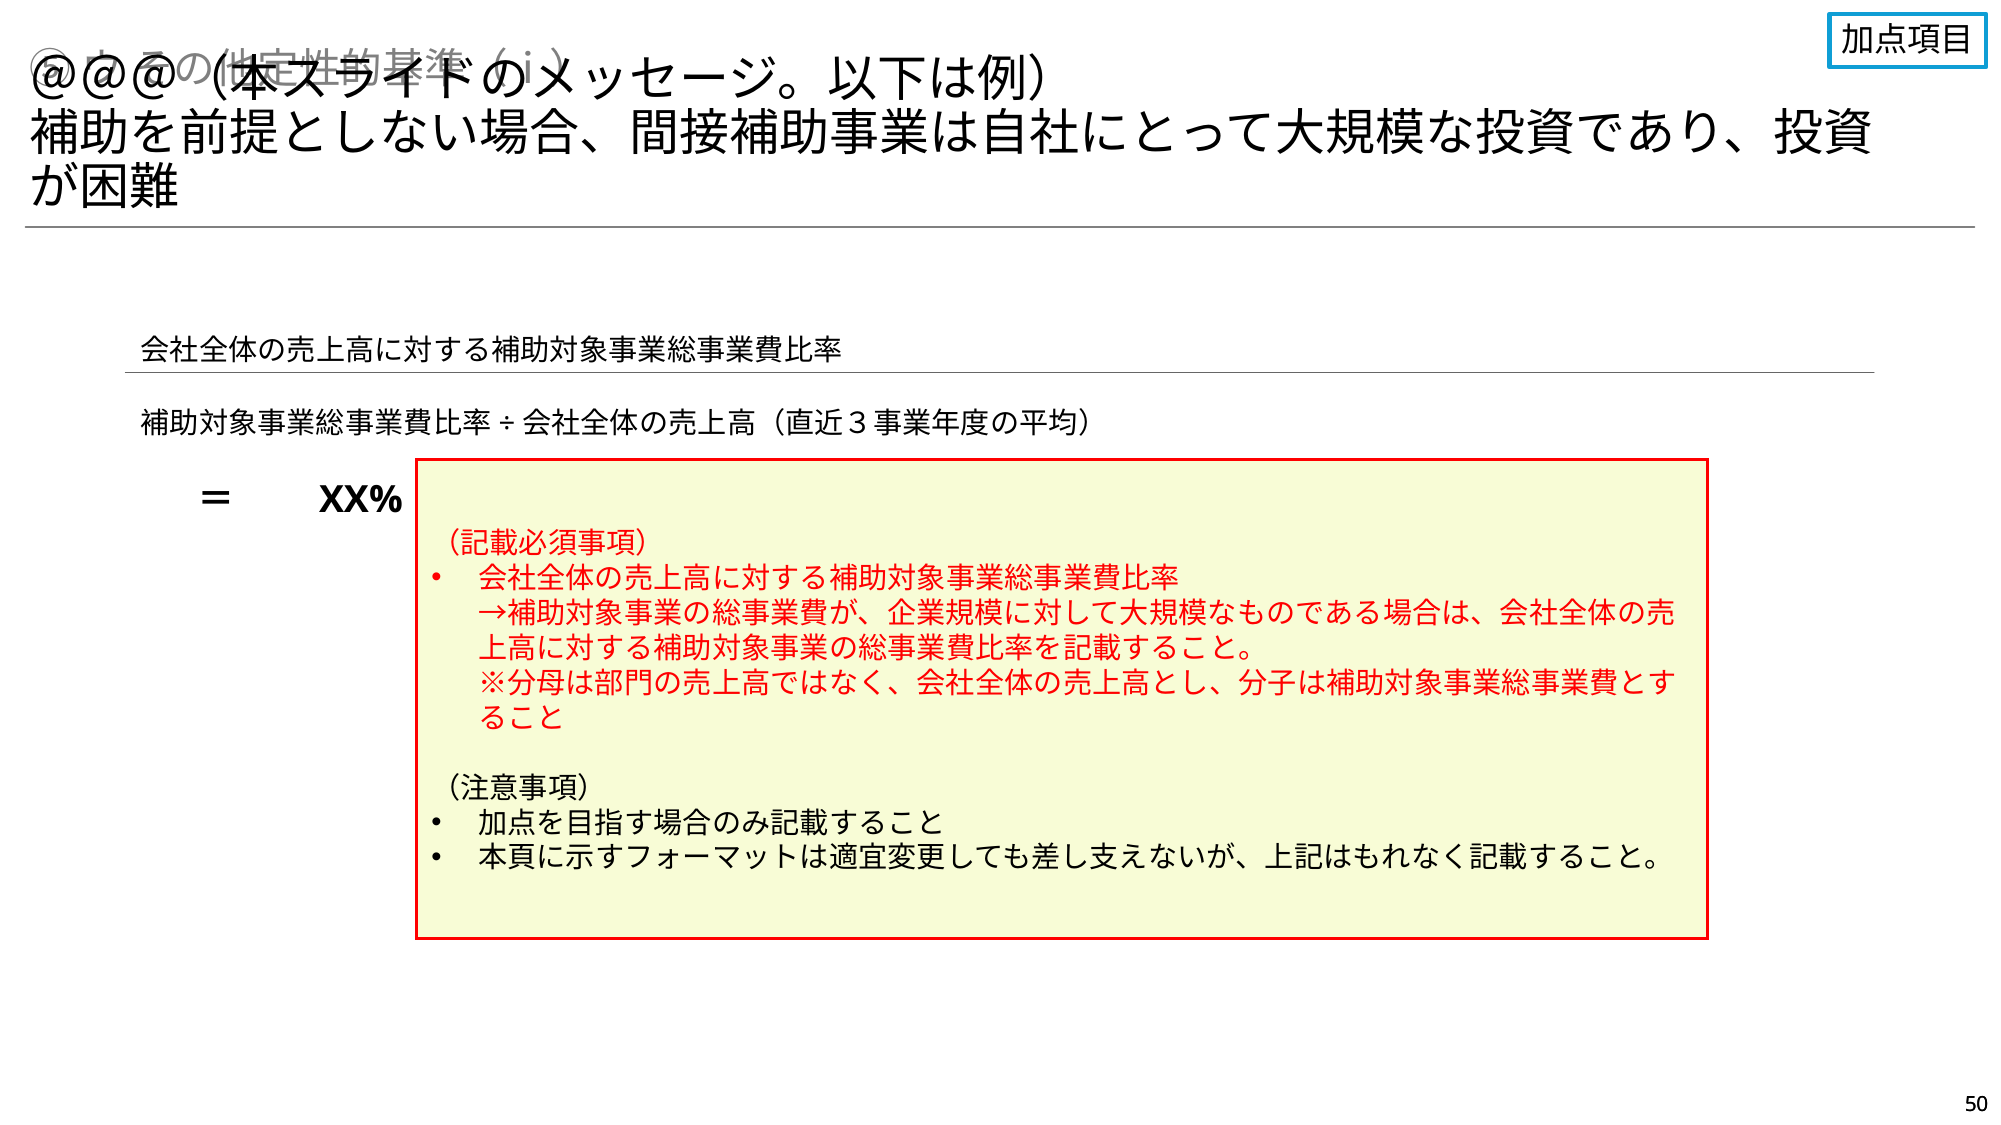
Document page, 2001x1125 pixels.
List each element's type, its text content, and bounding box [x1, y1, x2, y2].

text_box ＝ XX% [181, 466, 415, 536]
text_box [125, 324, 1875, 373]
text_box 補助対象事業総事業費比率÷会社全体の売上高（直近３事業年度の平均） [124, 391, 1585, 461]
text_box （記載必須事項） 会社全体の売上高に対する補助対象事業総事業費比率 →補助対象事業の総事業費が、企業規模に対して大規模なものである場合は、会社全体の売上高に対する補助対象事業の総事業費比率を記載すること。 ※分母は部門の売上高ではなく、会社全体の売上高とし、分子は補助対象事業総事業費とすること （注意事項） 加点を目指す場合のみ記載すること 本頁に示すフォーマットは適宜変更しても差し支えないが、上記はもれなく記載すること。 [415, 458, 1709, 940]
text_box 加点項目 [1829, 13, 1986, 68]
text_box ＠＠＠（本スライドのメッセージ。以下は例） 補助を前提としない場合、間接補助事業は自社にとって大規模な投資であり、投資が困難 [29, 53, 1875, 216]
text_box ⑤ウ その他定性的基準（ⅰ） [29, 47, 1802, 53]
